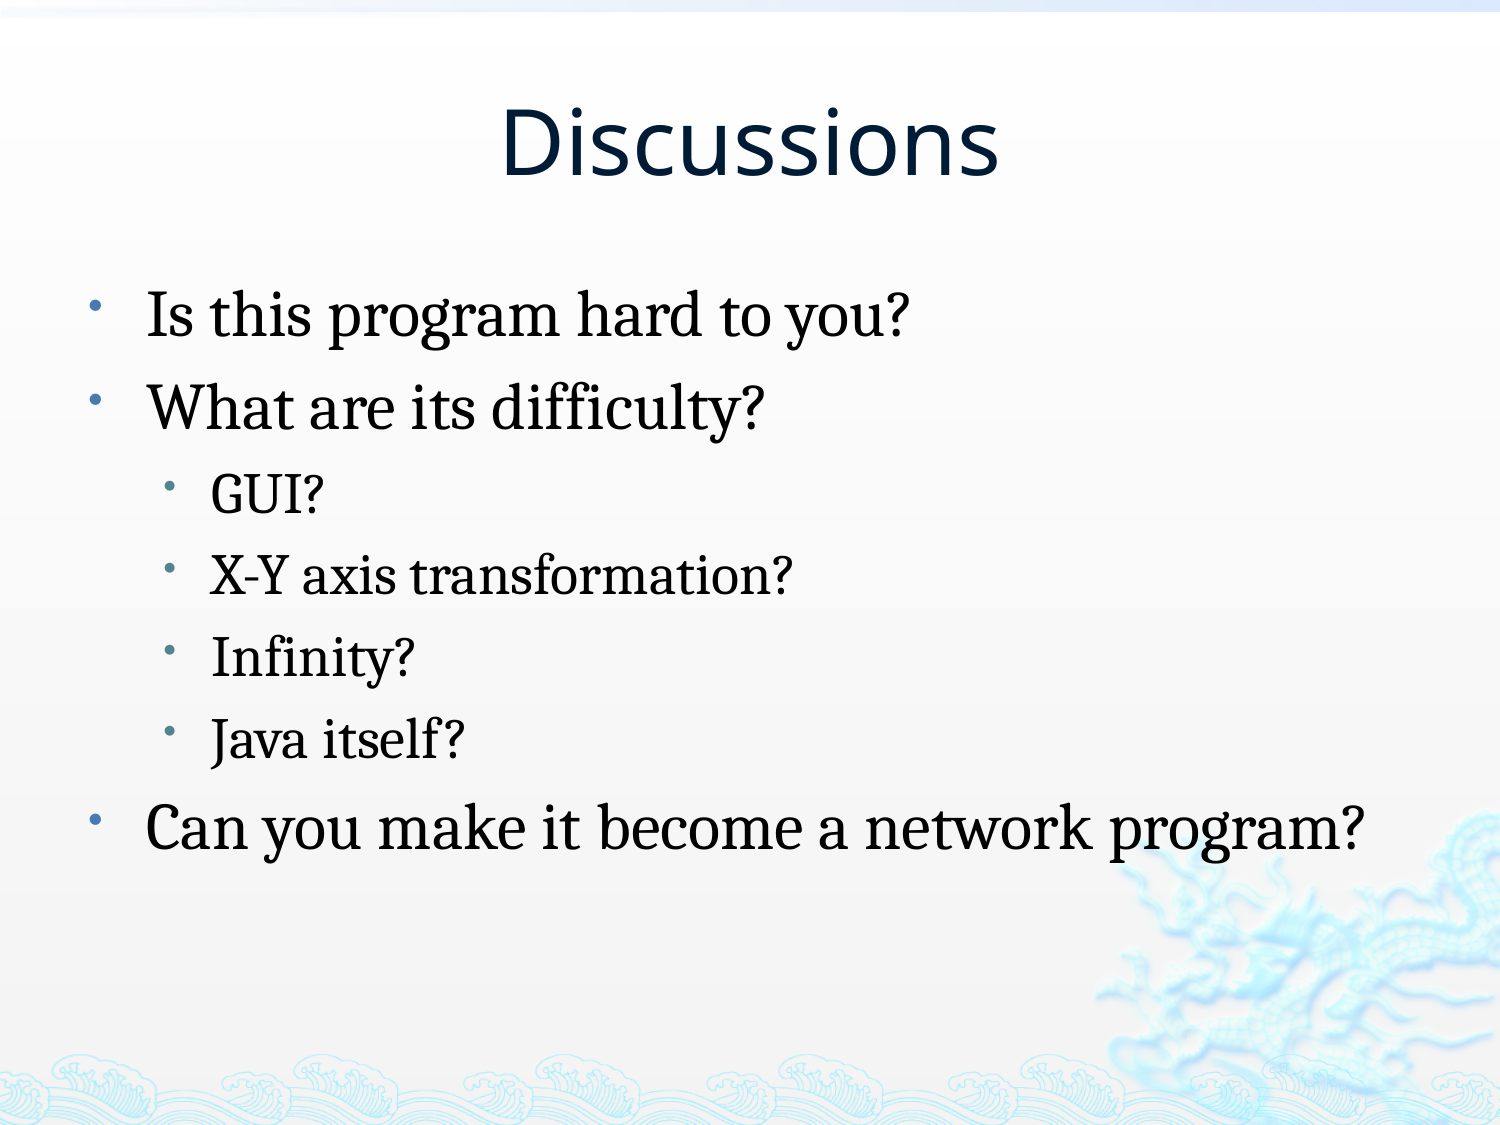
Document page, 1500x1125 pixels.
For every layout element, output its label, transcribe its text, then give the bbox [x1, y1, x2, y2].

title Discussions [75, 45, 1425, 233]
list Is this program hard to you? What are its difficulty? GUI? X-Y axis transformation? Infinity? Java itself? Can you make it become a network program? [75, 262, 1425, 1005]
